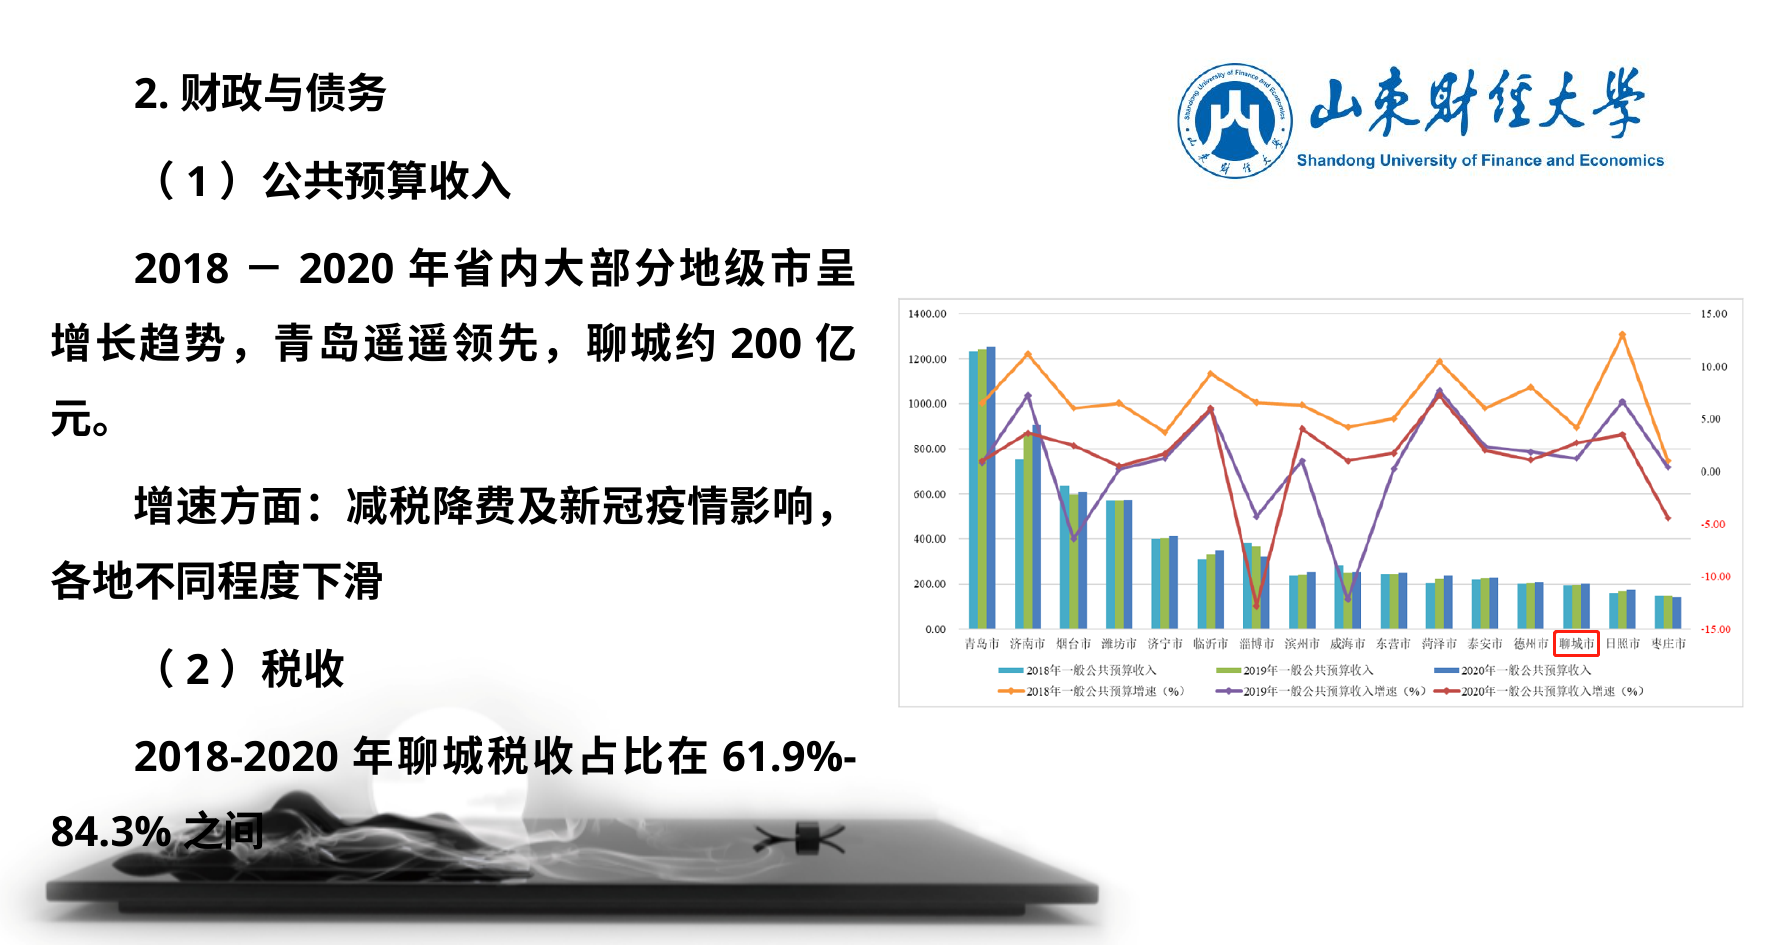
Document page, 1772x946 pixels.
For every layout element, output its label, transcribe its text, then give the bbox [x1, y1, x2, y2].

picture [1160, 34, 1688, 203]
text_box 2.财政与债务 （1）公共预算收入 2018－2020年省内大部分地级市呈增长趋势，青岛遥遥领先，聊城约200亿元。 增速方面：减税降费及新冠疫情影响，各地不同程度下滑 （2）税收 2018-2020年聊城税收占比在61.9%-84.3%之间 [35, 34, 872, 630]
picture [0, 297, 1744, 945]
